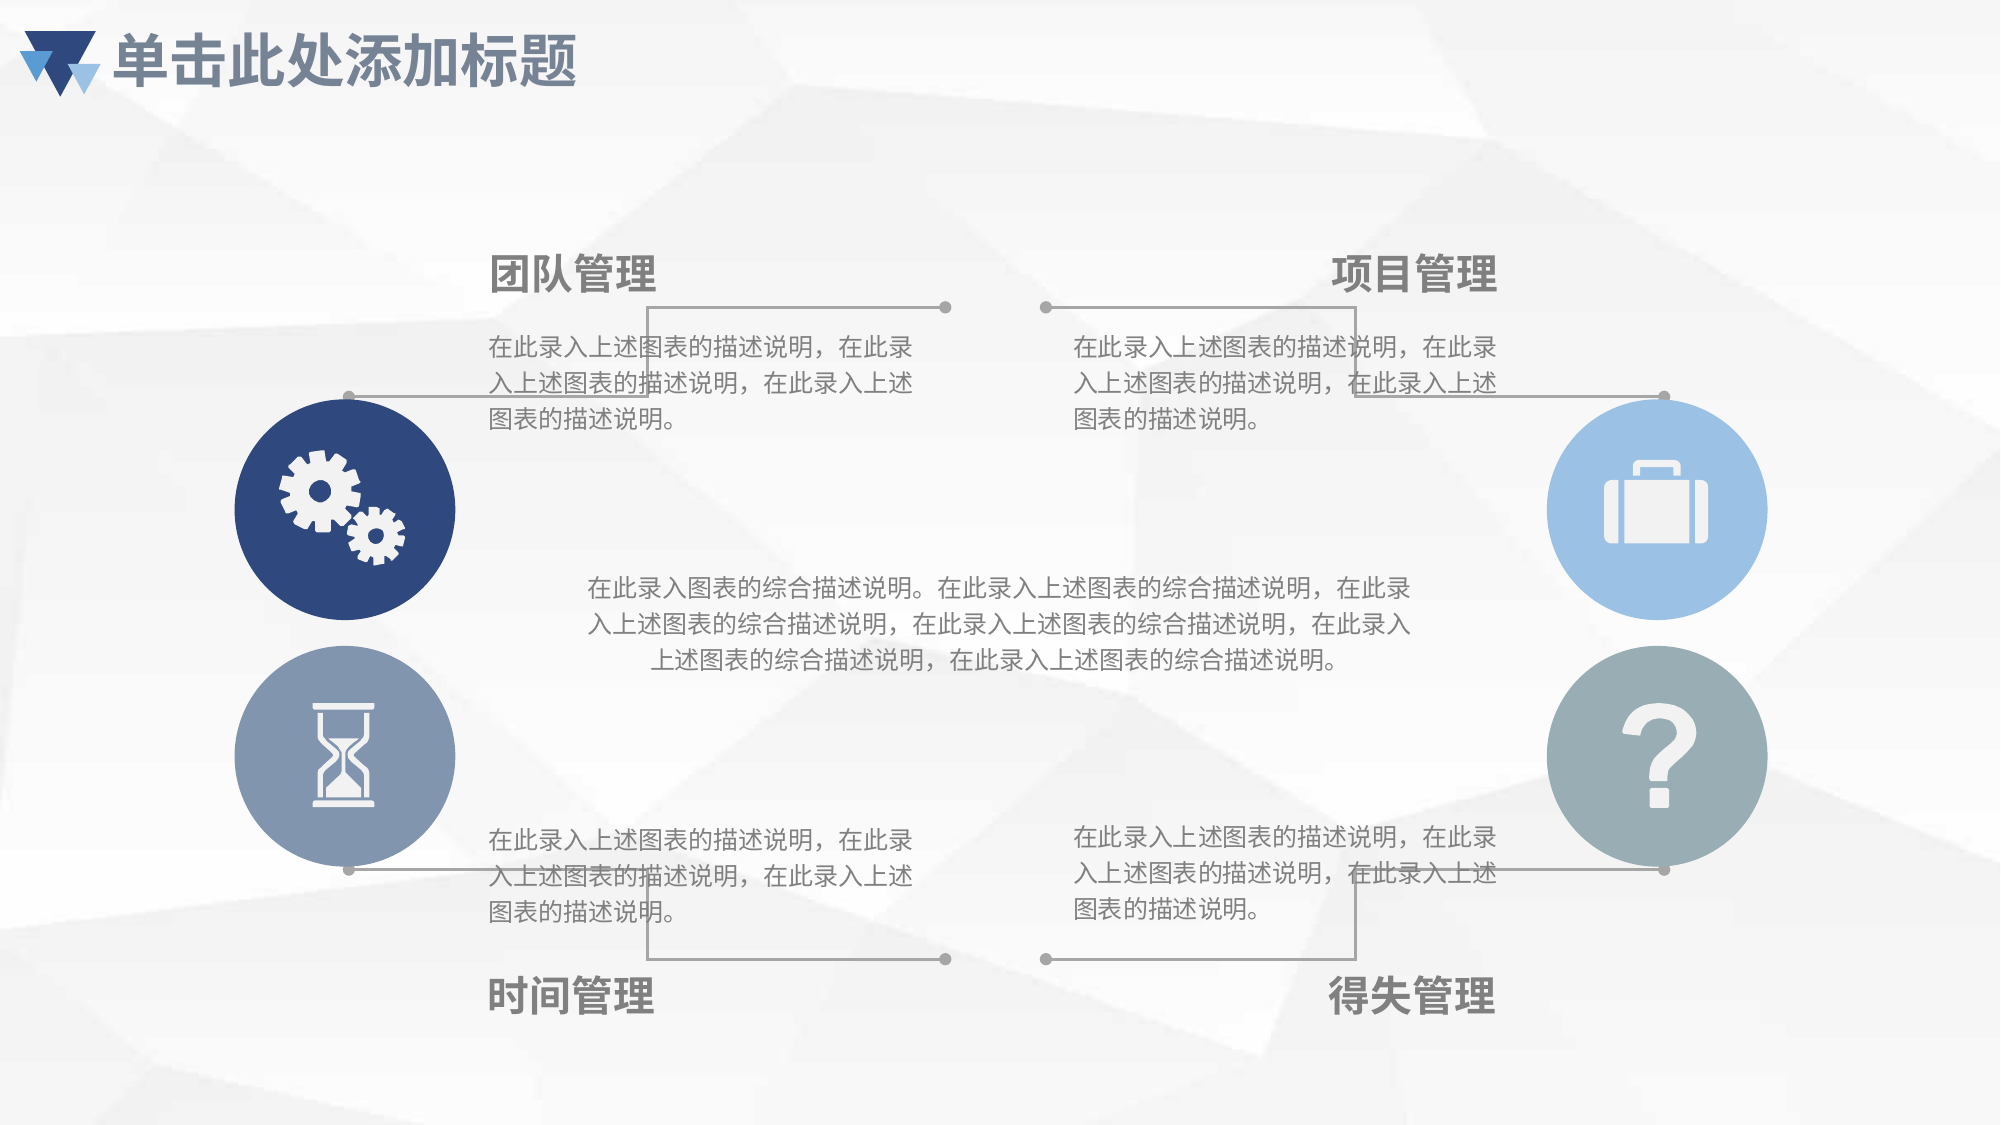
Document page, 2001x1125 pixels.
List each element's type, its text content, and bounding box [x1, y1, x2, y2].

text_box 在此录入上述图表的描述说明，在此录入上述图表的描述说明，在此录入上述图表的描述说明。 [1058, 808, 1529, 869]
text_box 在此录入图表的综合描述说明。在此录入上述图表的综合描述说明，在此录入上述图表的综合描述说明，在此录入上述图表的综合描述说明，在此录入上述图表的综合描述说明，在此录入上述图表的综合描述说明。 [568, 561, 1432, 681]
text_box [1045, 307, 1665, 397]
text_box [1546, 399, 1768, 621]
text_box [234, 399, 456, 621]
picture [0, 0, 2001, 1125]
text_box 在此录入上述图表的描述说明，在此录入上述图表的描述说明，在此录入上述图表的描述说明。 [473, 397, 946, 484]
text_box 得失管理 [1314, 962, 1511, 1028]
text_box 项目管理 [1316, 240, 1514, 305]
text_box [348, 307, 946, 397]
text_box 在此录入上述图表的描述说明，在此录入上述图表的描述说明，在此录入上述图表的描述说明。 [473, 810, 946, 869]
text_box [234, 645, 456, 867]
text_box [1045, 869, 1665, 960]
text_box 团队管理 [475, 240, 673, 305]
text_box 时间管理 [473, 962, 670, 1028]
text_box 在此录入上述图表的描述说明，在此录入上述图表的描述说明，在此录入上述图表的描述说明。 [1058, 397, 1529, 509]
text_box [348, 869, 946, 960]
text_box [1546, 645, 1768, 867]
